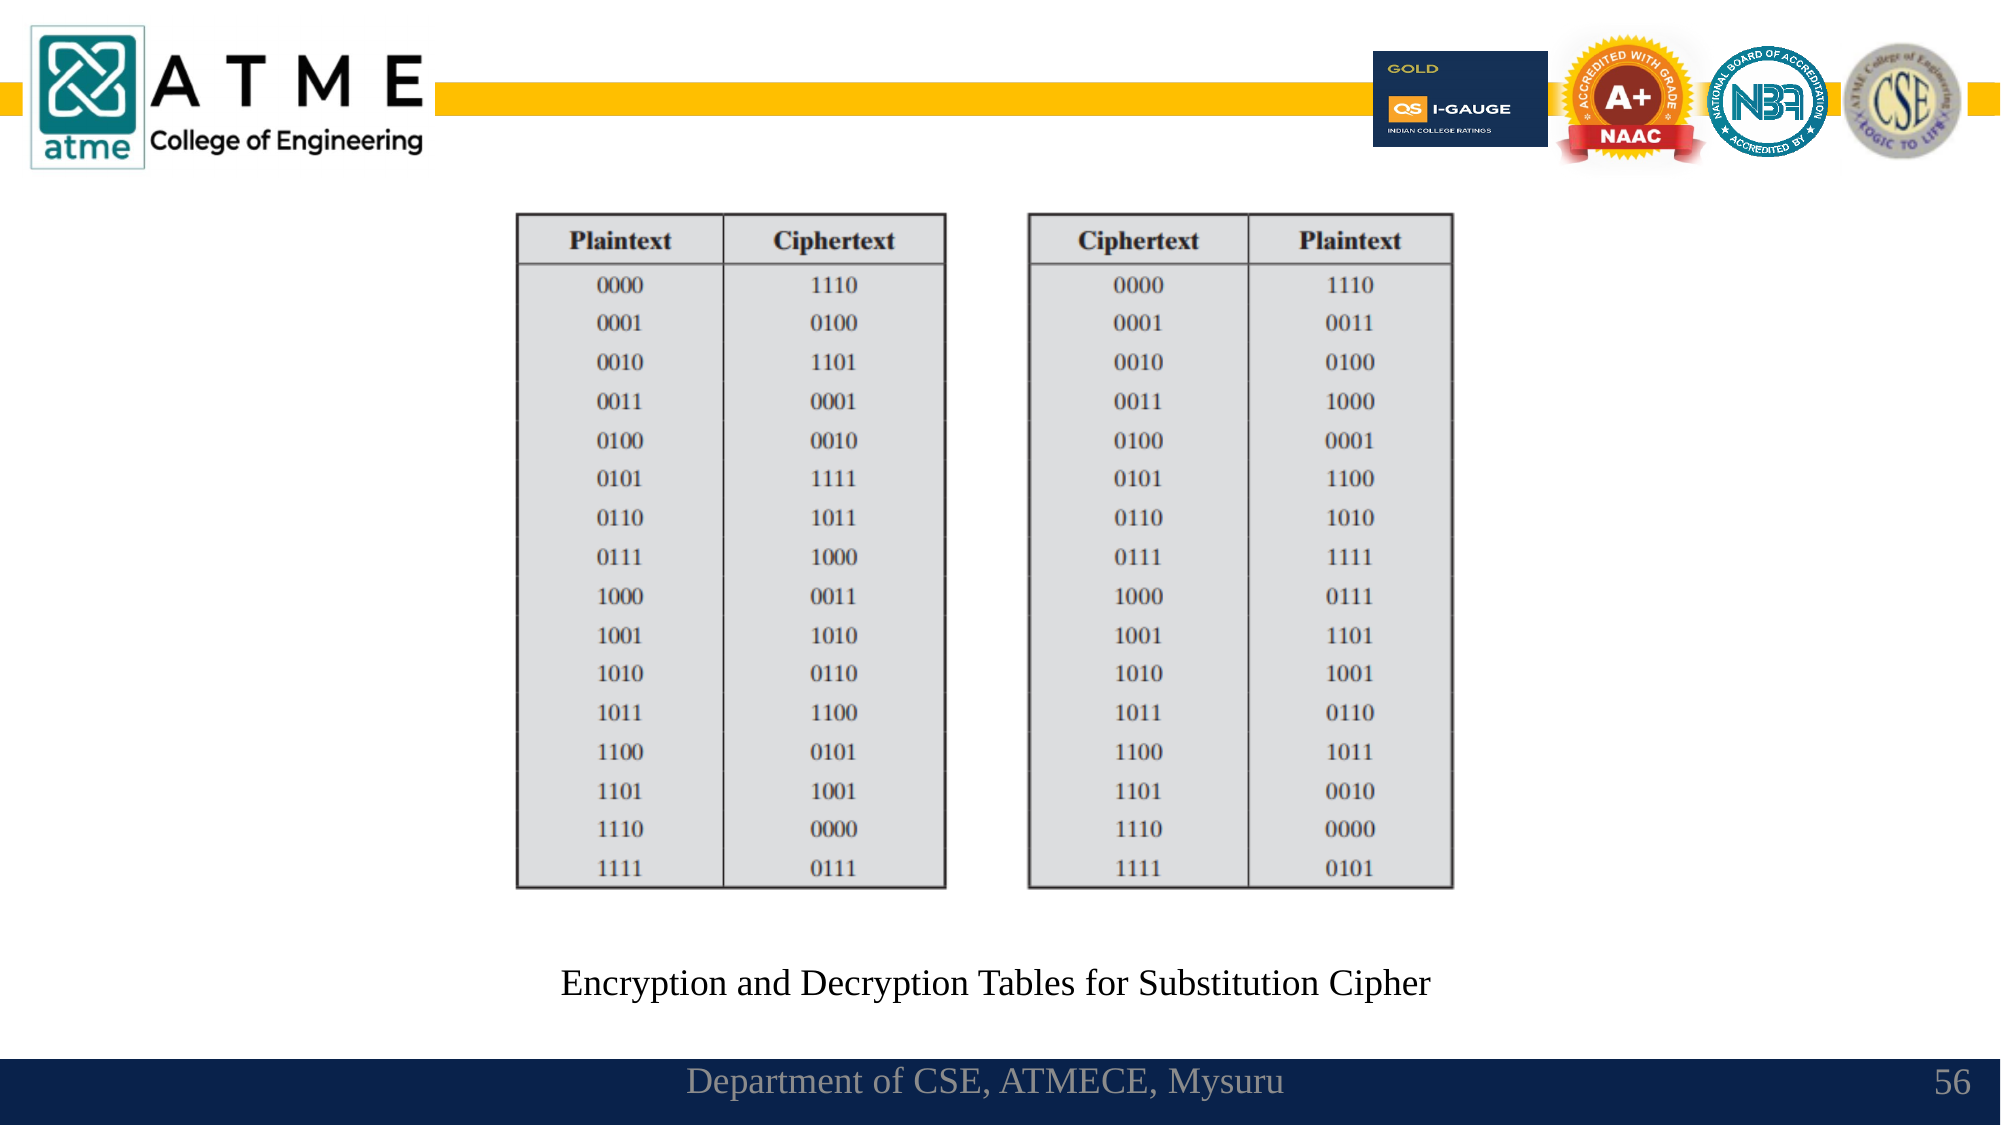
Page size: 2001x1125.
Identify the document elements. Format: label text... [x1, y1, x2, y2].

picture [513, 201, 1461, 893]
picture [1373, 20, 1828, 180]
picture [1840, 26, 1968, 176]
text_box Encryption and Decryption Tables for Substitution Cipher [545, 950, 1546, 1011]
picture [22, 15, 435, 178]
footer Department of CSE, ATMECE, Mysuru [501, 1056, 1470, 1102]
slide_number 56 [1511, 1057, 1972, 1103]
picture [0, 1059, 2001, 1125]
